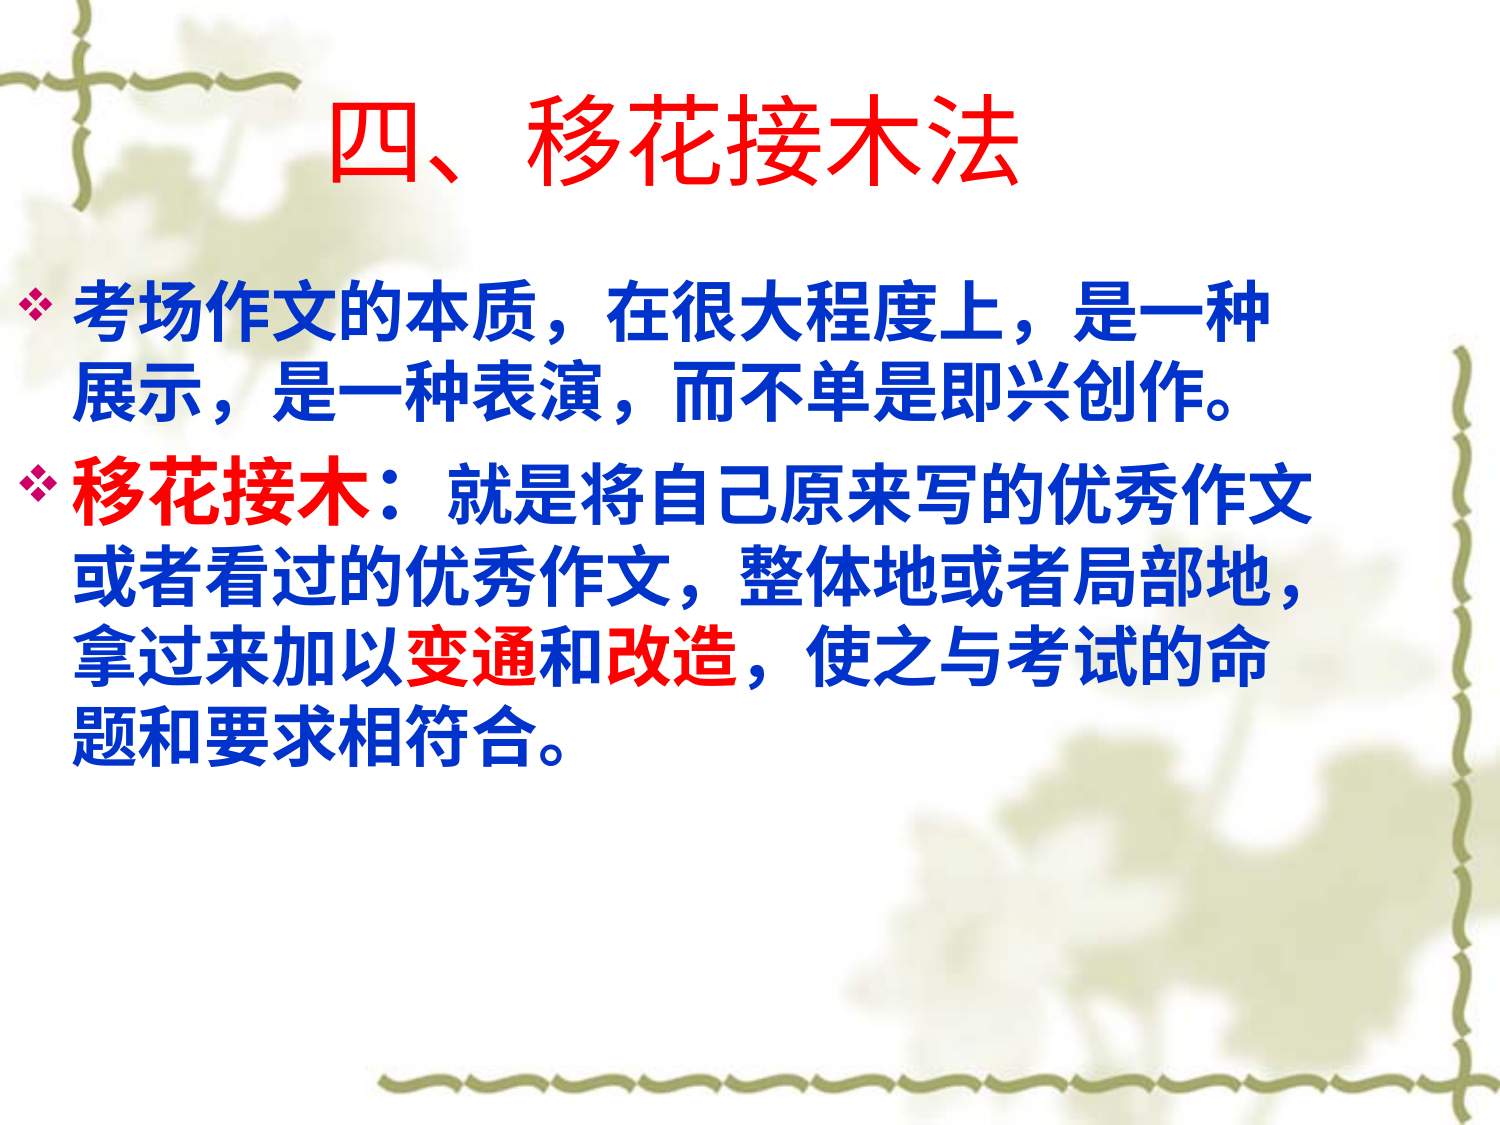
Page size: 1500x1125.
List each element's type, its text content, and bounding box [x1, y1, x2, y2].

list 考场作文的本质，在很大程度上，是一种展示，是一种表演，而不单是即兴创作。 移花接木：就是将自己原来写的优秀作文或者看过的优秀作文，整体地或者局部地，拿过来加以变通和改造，使之与考试的命题和要求相符合。 [0, 262, 1351, 1006]
picture [0, 0, 1500, 1125]
title 四、移花接木法 [0, 44, 1351, 233]
